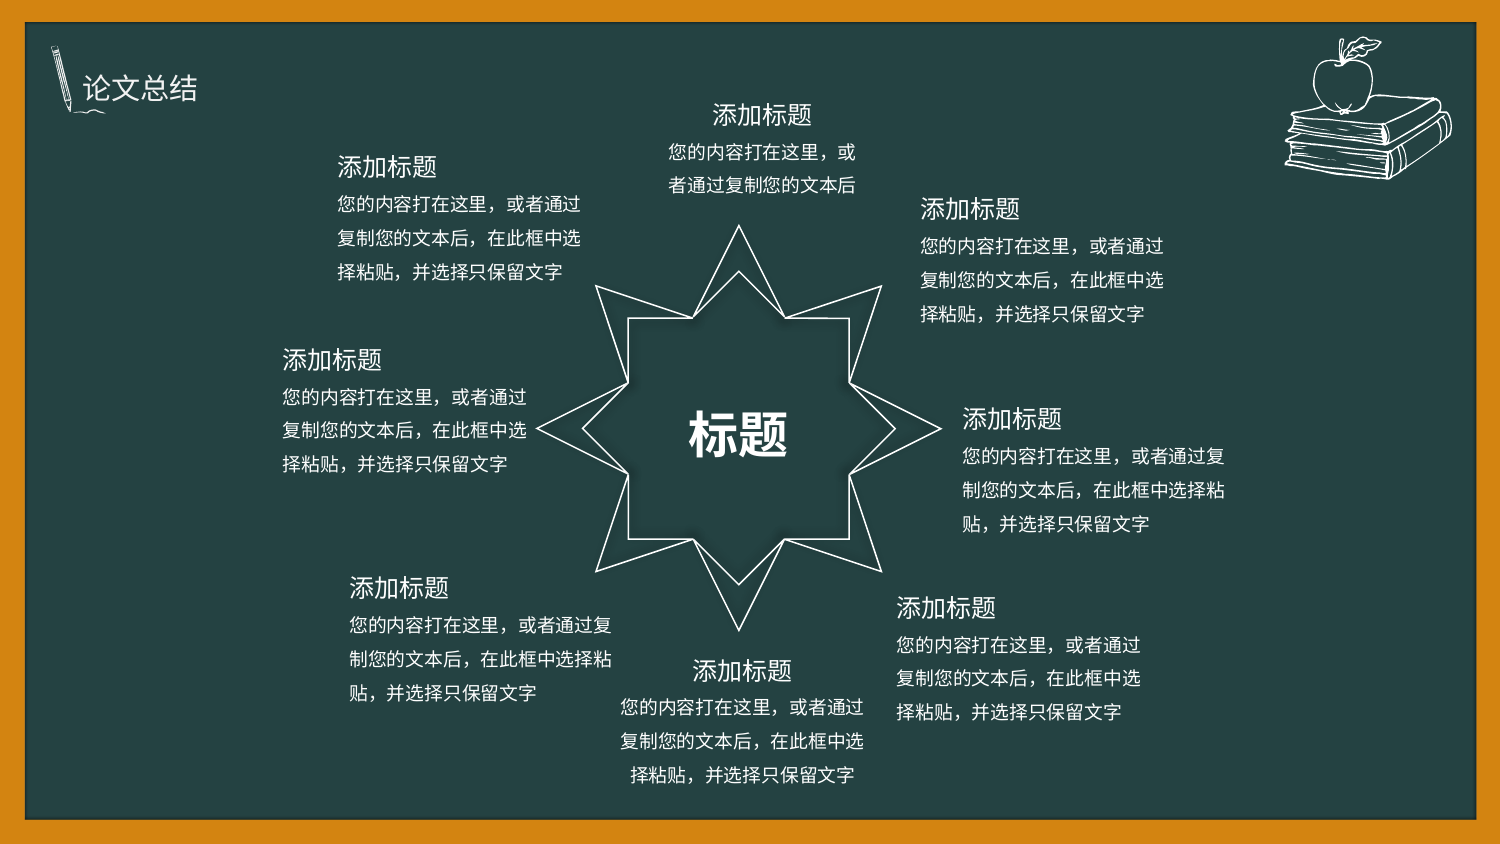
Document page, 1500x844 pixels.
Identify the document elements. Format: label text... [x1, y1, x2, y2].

text_box 添加标题 您的内容打在这里，或者通过复制您的文本后，在此框中选择粘贴，并选择只保留文字 [267, 336, 536, 483]
text_box 添加标题 您的内容打在这里，或者通过复制您的文本后，在此框中选择粘贴，并选择只保留文字 [905, 186, 1183, 333]
text_box 添加标题 您的内容打在这里，或者通过复制您的文本后，在此框中选择粘贴，并选择只保留文字 [881, 584, 1174, 731]
text_box 添加标题 您的内容打在这里，或者通过复制您的文本后，在此框中选择粘贴，并选择只保留文字 [602, 647, 882, 794]
text_box 添加标题 您的内容打在这里，或者通过复制您的文本后，在此框中选择粘贴，并选择只保留文字 [322, 144, 603, 291]
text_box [536, 225, 941, 631]
text_box 添加标题 您的内容打在这里，或者通过复制您的文本后，在此框中选择粘贴，并选择只保留文字 [334, 565, 637, 712]
text_box 添加标题 您的内容打在这里，或者通过复制您的文本后，在此框中选择粘贴，并选择只保留文字 [947, 396, 1240, 543]
picture [0, 0, 1500, 844]
text_box 添加标题 您的内容打在这里，或者通过复制您的文本后 [652, 91, 874, 205]
text_box 论文总结 [106, 62, 357, 113]
